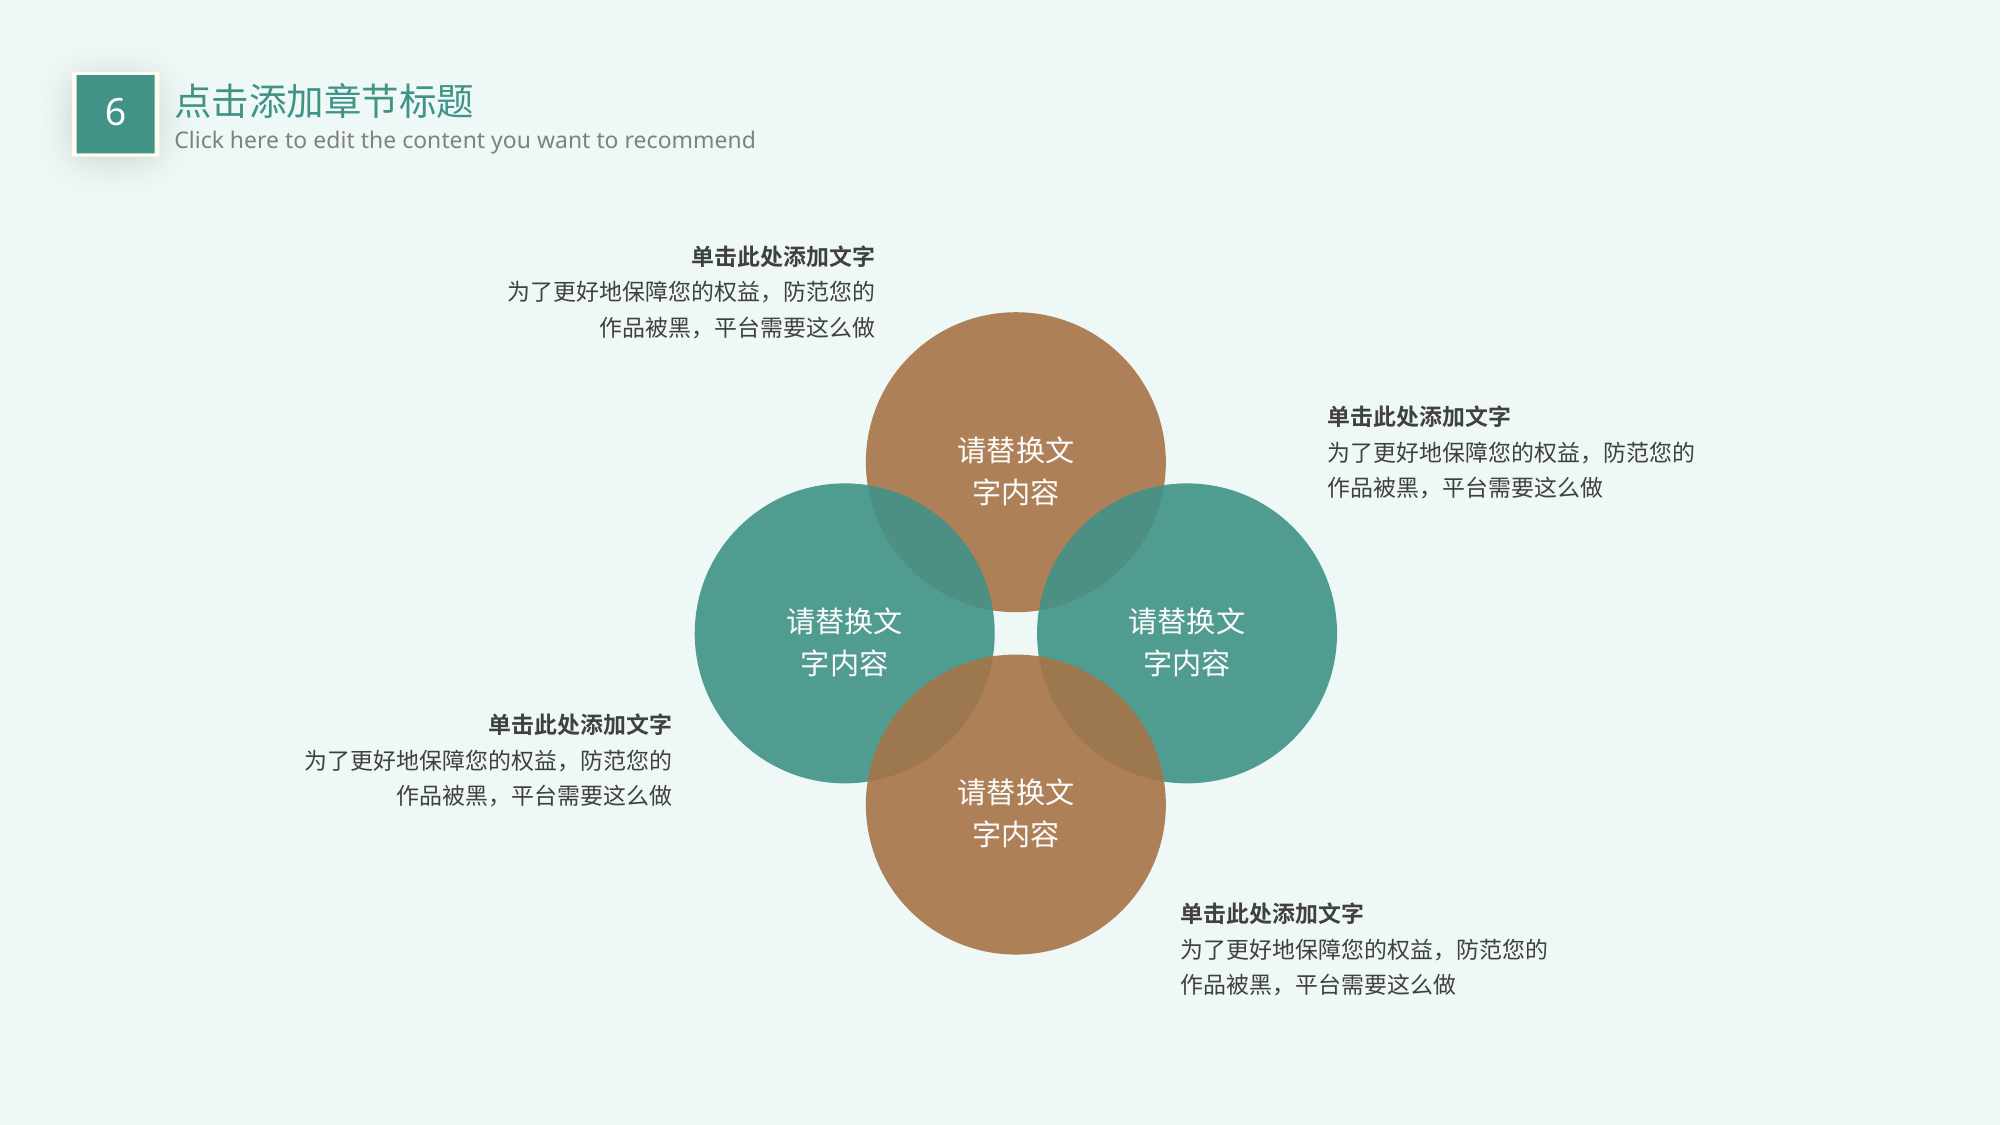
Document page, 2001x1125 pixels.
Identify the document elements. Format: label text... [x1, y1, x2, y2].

list Click here to edit the content you want to recommend [159, 121, 1454, 172]
list 点击添加章节标题 [159, 75, 1454, 121]
text_box 请替换文字内容 [773, 585, 916, 691]
text_box [865, 654, 1166, 955]
text_box 请替换文字内容 [944, 756, 1087, 863]
text_box [694, 483, 995, 784]
text_box 请替换文字内容 [1116, 585, 1259, 691]
text_box [865, 312, 1166, 613]
text_box 请替换文字内容 [944, 414, 1087, 520]
text_box 单击此处添加文字 为了更好地保障您的权益，防范您的作品被黑，平台需要这么做 [470, 226, 891, 349]
text_box 单击此处添加文字 为了更好地保障您的权益，防范您的作品被黑，平台需要这么做 [1312, 387, 1732, 509]
text_box [1037, 483, 1338, 784]
text_box 单击此处添加文字 为了更好地保障您的权益，防范您的作品被黑，平台需要这么做 [1165, 884, 1586, 1006]
text_box 单击此处添加文字 为了更好地保障您的权益，防范您的作品被黑，平台需要这么做 [267, 694, 688, 817]
